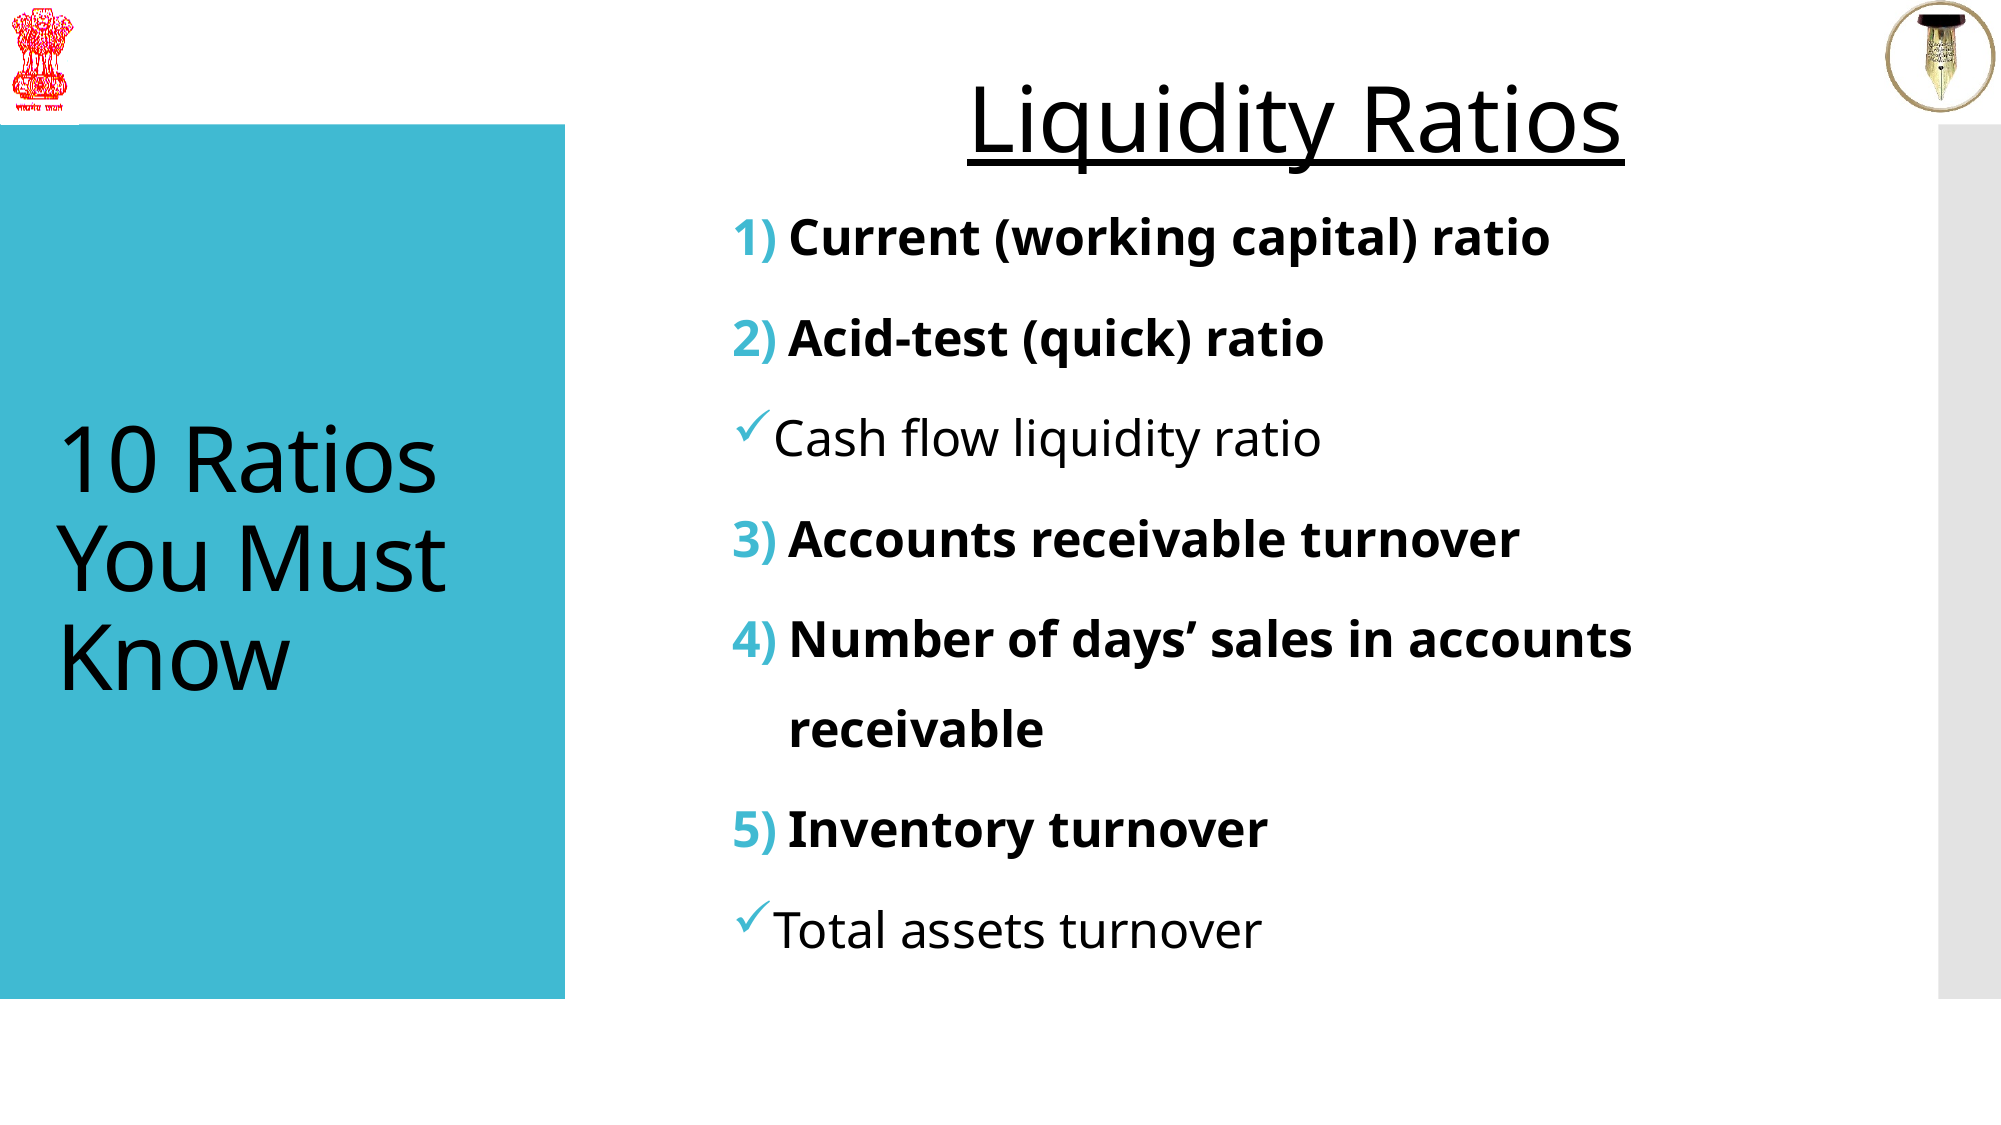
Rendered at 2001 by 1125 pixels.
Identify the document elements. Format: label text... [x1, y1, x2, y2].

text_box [0, 0, 79, 125]
list Liquidity Ratios Current (working capital) ratio Acid-test (quick) ratio Cash flow liquidity ratio Accounts receivable turnover Number of days’ sales in accounts receivable Inventory turnover Total assets turnover [634, 138, 1910, 914]
picture [1884, 0, 1996, 113]
title 10 Ratios You Must Know [41, 184, 525, 940]
